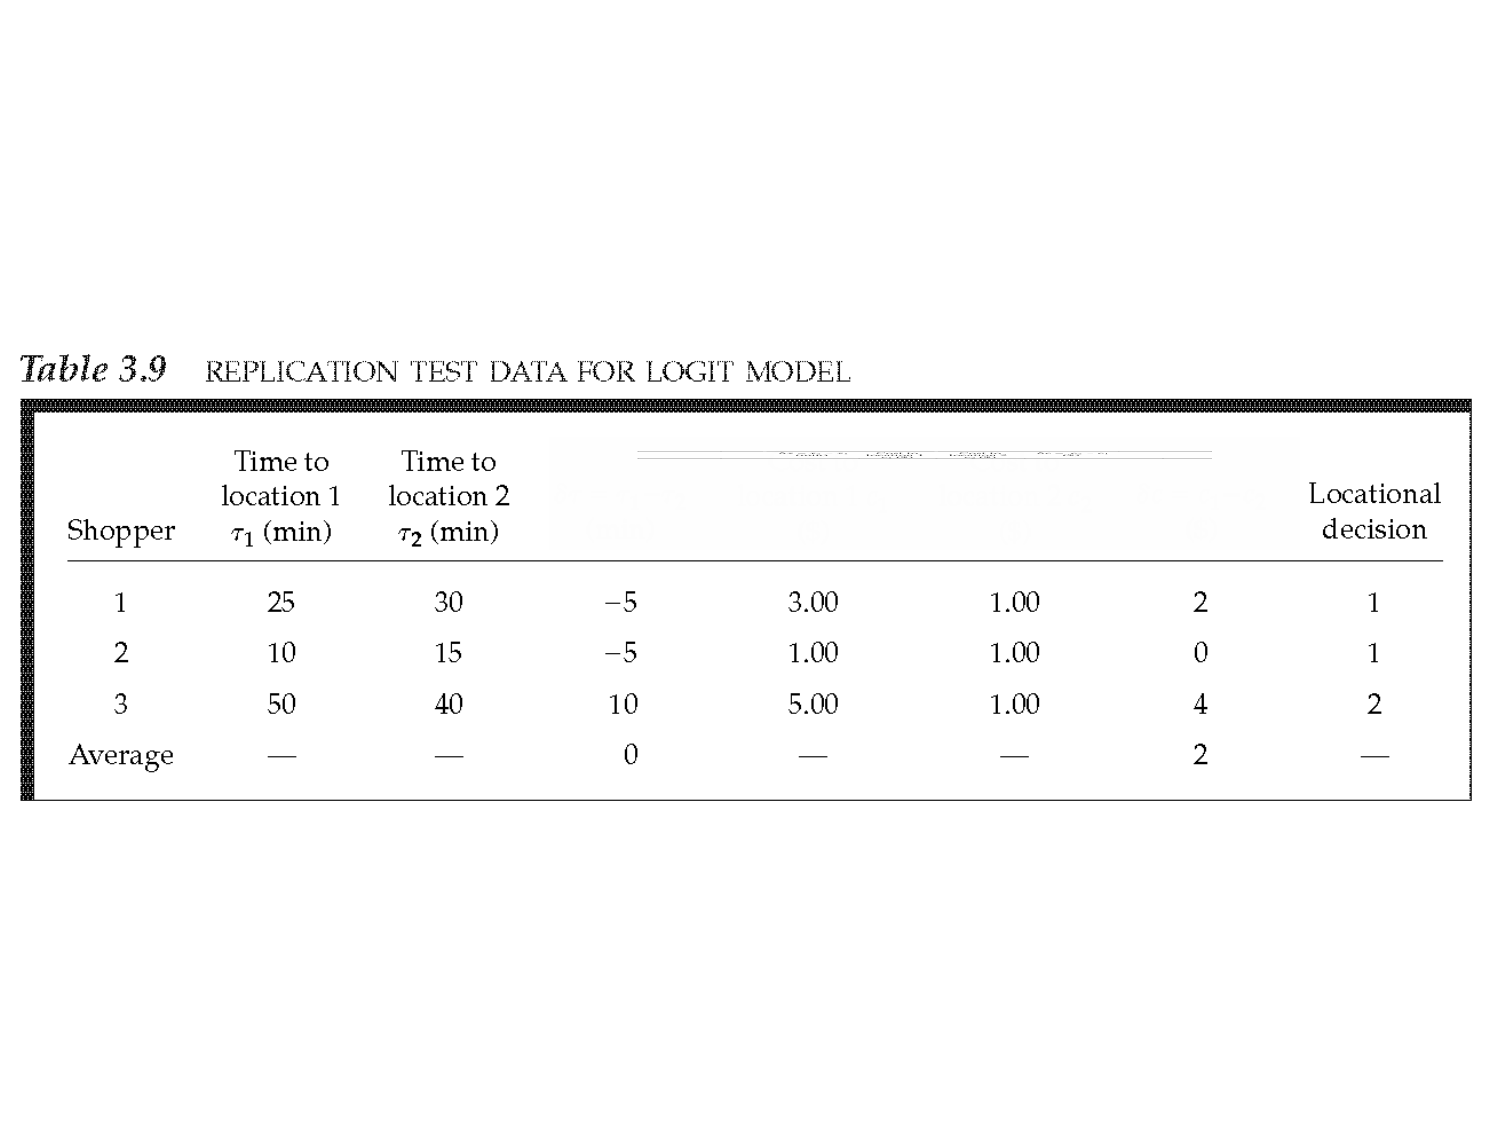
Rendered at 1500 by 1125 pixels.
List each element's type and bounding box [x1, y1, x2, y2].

picture [0, 337, 1490, 826]
